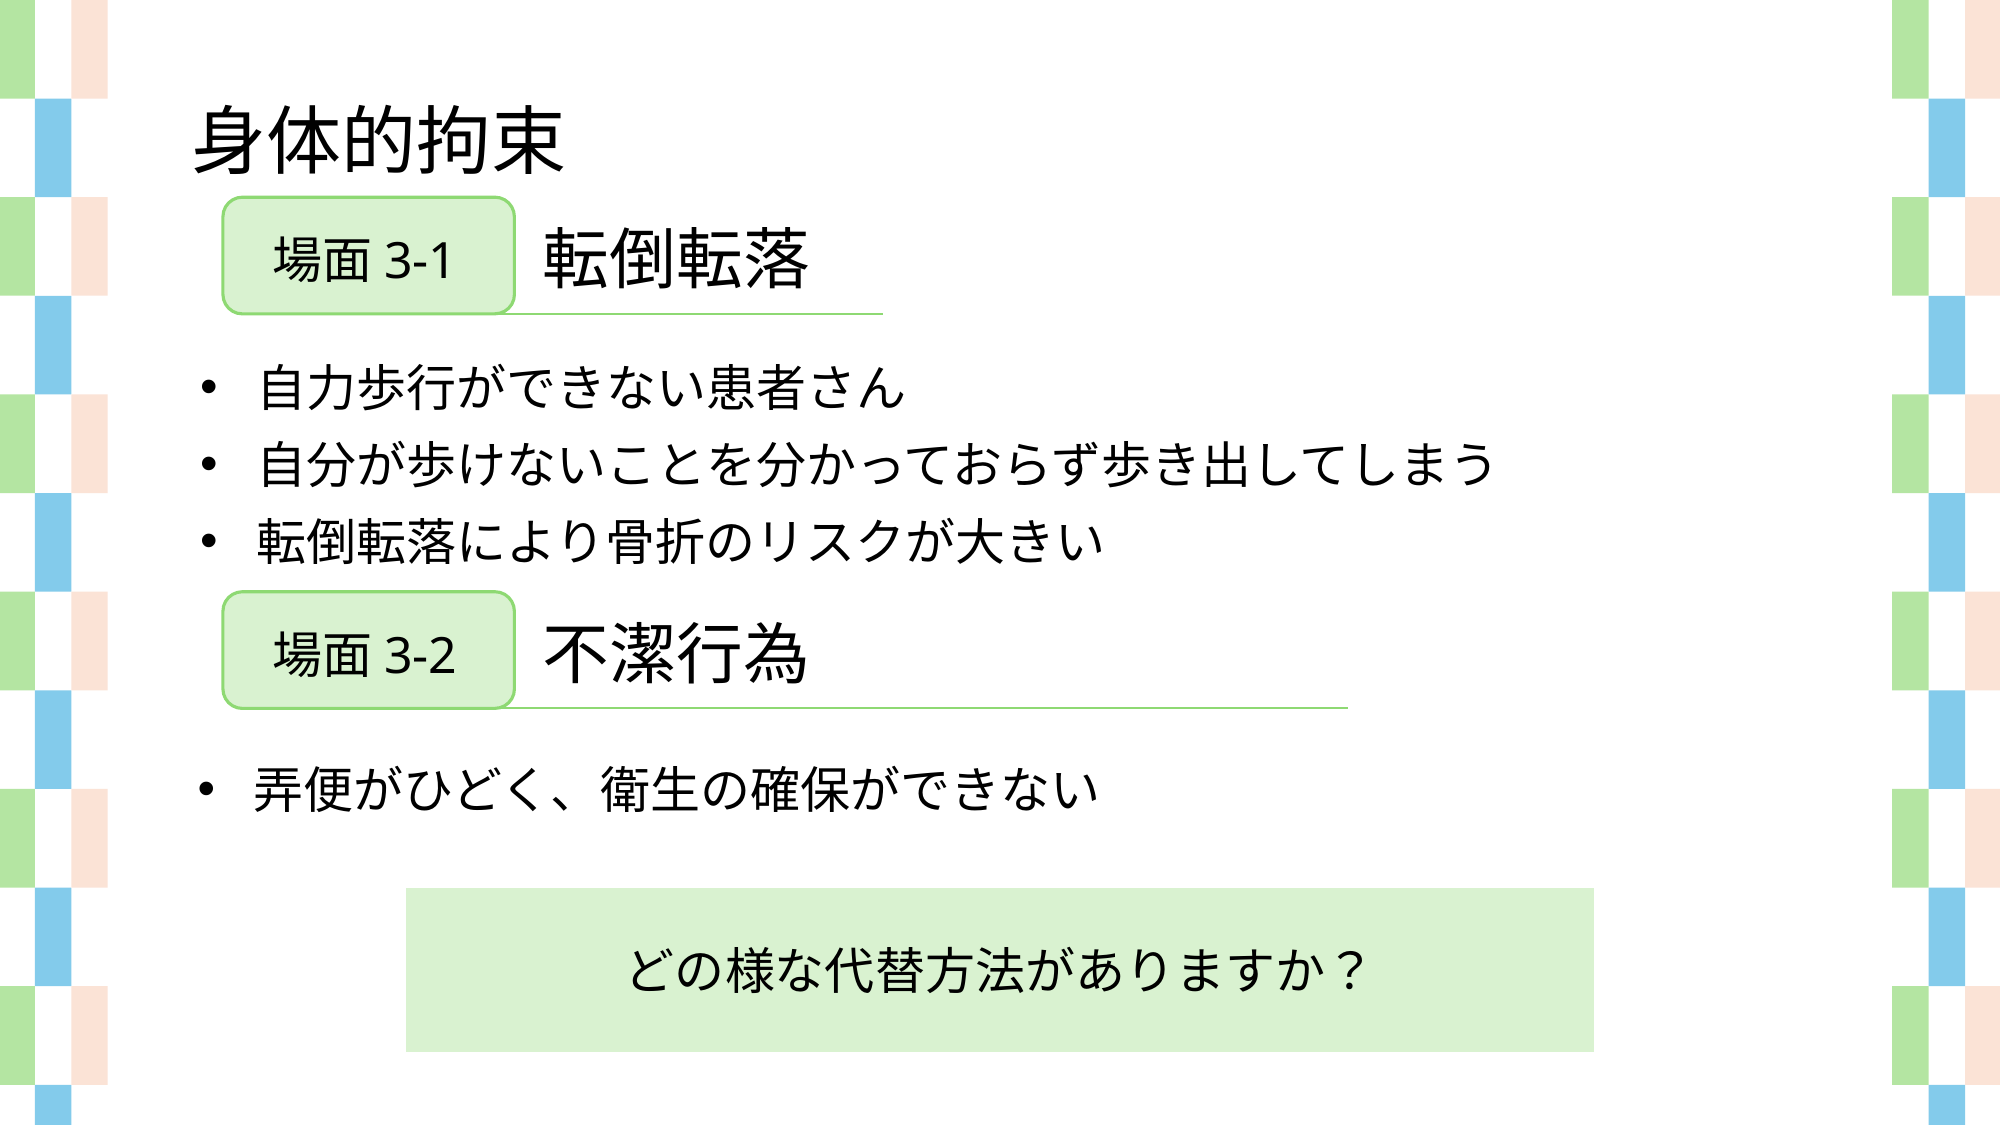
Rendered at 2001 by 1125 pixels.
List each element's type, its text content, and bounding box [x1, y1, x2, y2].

text_box 自力歩行ができない患者さん 自分が歩けないことを分かっておらず歩き出してしまう 転倒転落により骨折のリスクが大きい [185, 349, 1856, 578]
text_box [406, 888, 1594, 932]
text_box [0, 0, 109, 1125]
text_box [1891, 0, 2000, 1125]
text_box 弄便がひどく、衛生の確保ができない [182, 750, 1854, 826]
text_box 転倒転落 [528, 209, 1449, 305]
text_box どの様な代替方法がありますか？ [311, 932, 1688, 1007]
text_box 場面3-1 [257, 221, 480, 297]
text_box 不潔行為 [528, 604, 1449, 700]
text_box [221, 195, 516, 316]
text_box 場面3-2 [257, 615, 480, 691]
text_box [221, 590, 516, 710]
text_box 身体的拘束 [176, 85, 1891, 191]
text_box [406, 1007, 1594, 1052]
